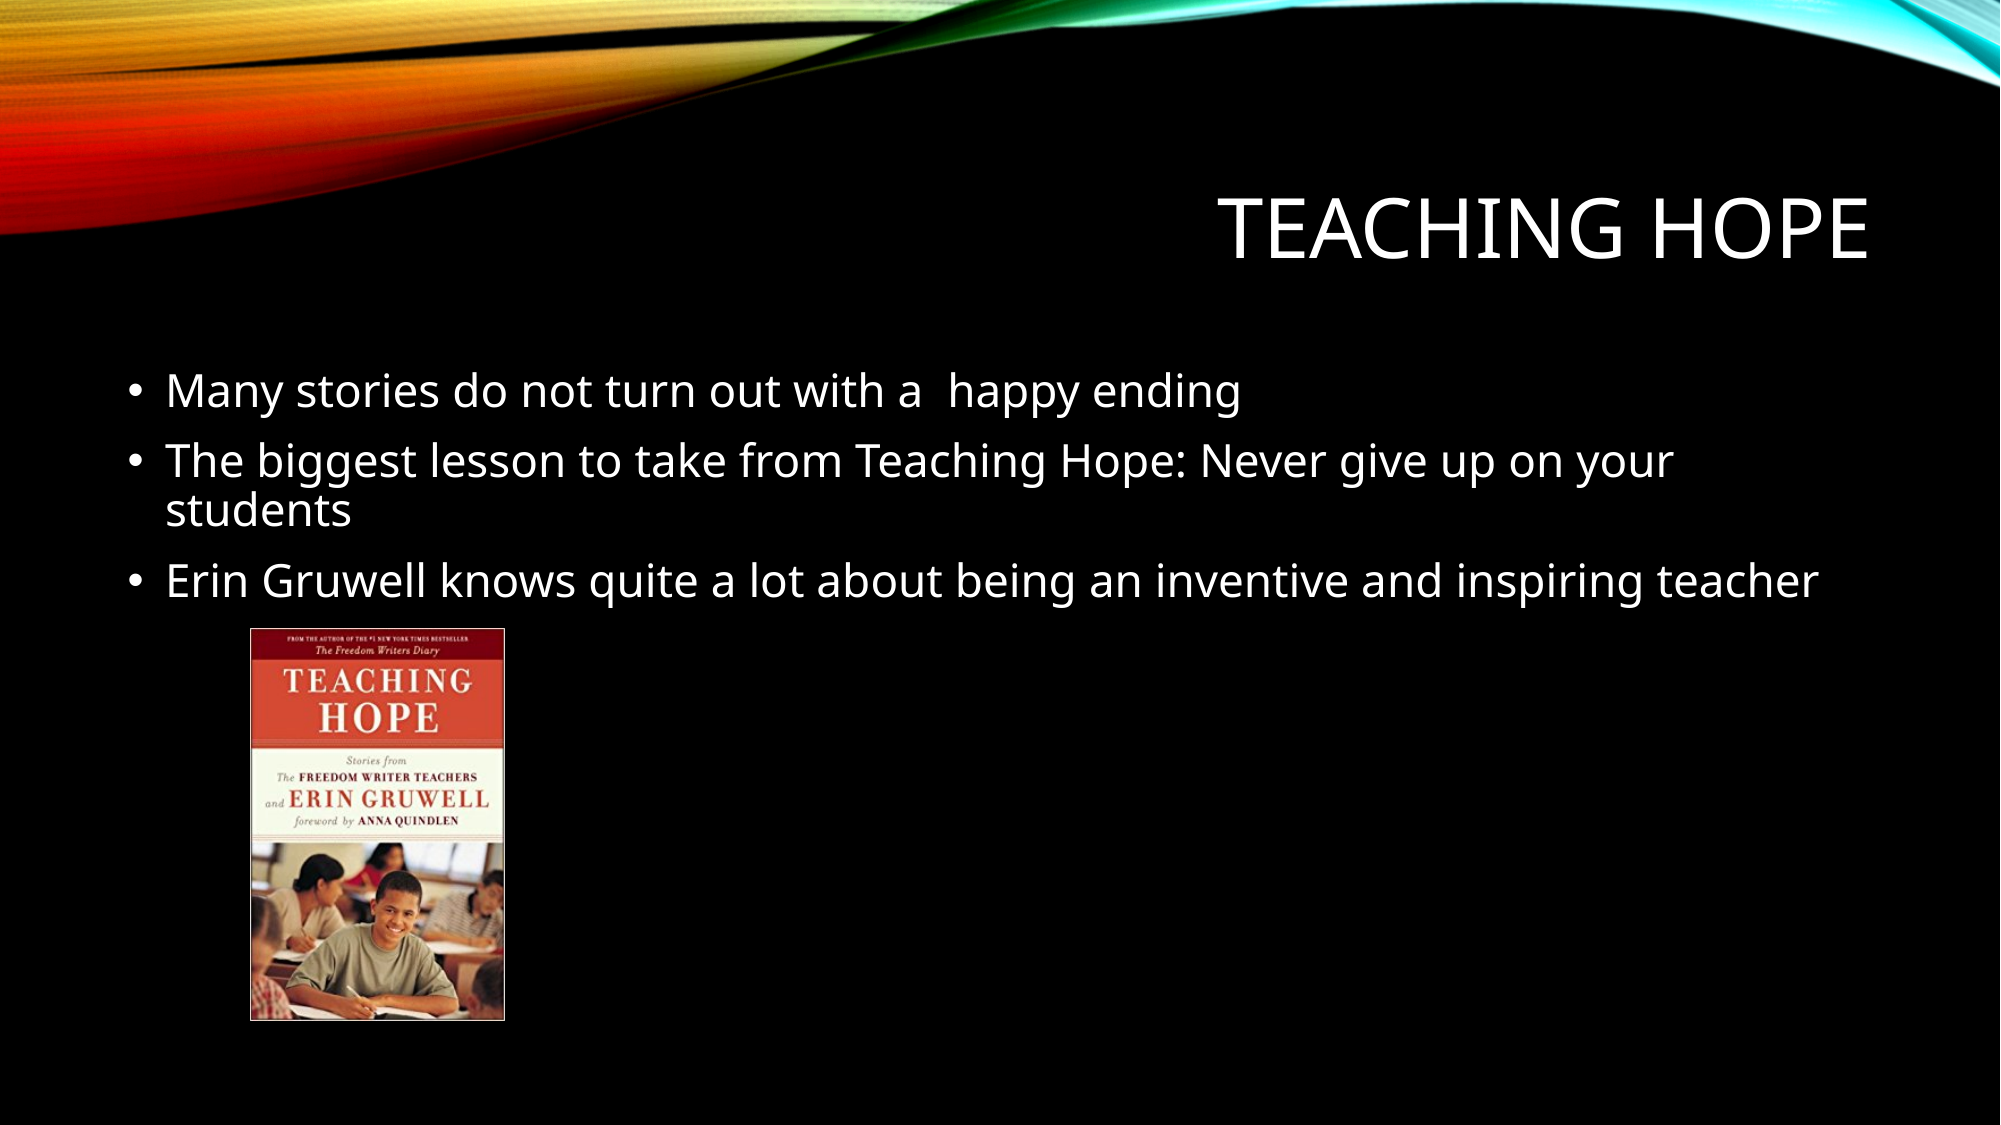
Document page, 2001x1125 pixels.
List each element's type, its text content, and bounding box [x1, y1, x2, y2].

list Many stories do not turn out with a happy ending The biggest lesson to take from Teaching Hope: Never give up on your students Erin Gruwell knows quite a lot about being an inventive and inspiring teacher [112, 360, 1888, 1021]
picture [249, 627, 506, 1021]
picture [0, 0, 2000, 237]
title Teaching hope [474, 125, 1888, 338]
